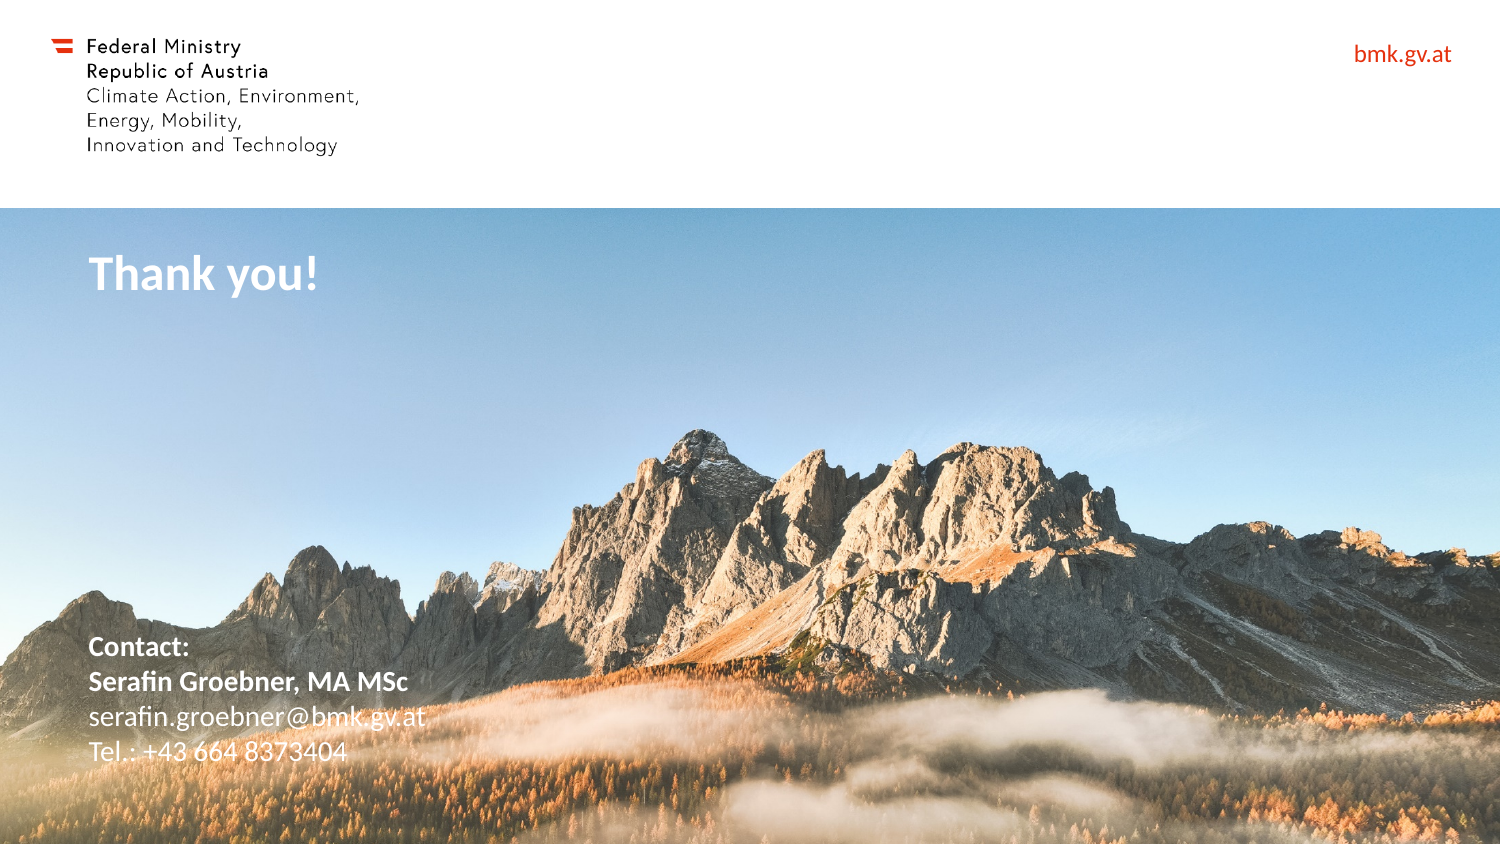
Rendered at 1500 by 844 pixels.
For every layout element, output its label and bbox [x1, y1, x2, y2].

picture [0, 208, 1500, 844]
picture [51, 34, 386, 162]
